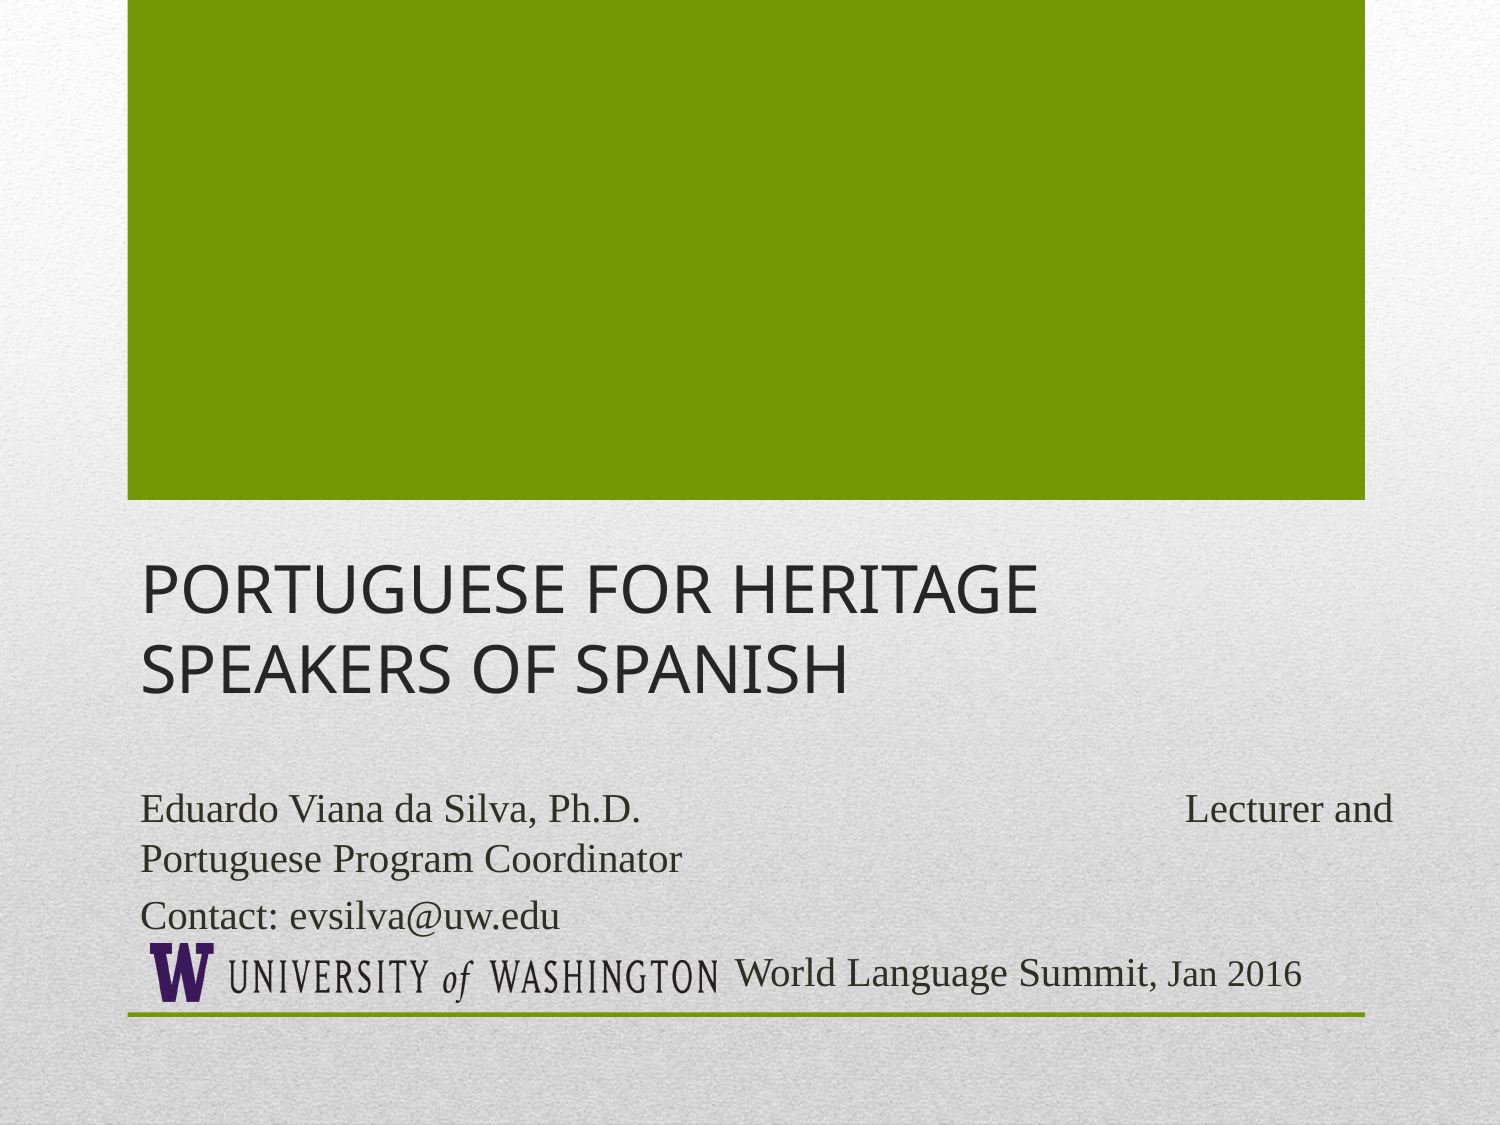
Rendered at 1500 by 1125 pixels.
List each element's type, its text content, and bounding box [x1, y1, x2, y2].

subtitle Eduardo Viana da Silva, Ph.D. Lecturer and Portuguese Program Coordinator Contact: evsilva@uw.edu World Language Summit, Jan 2016 [125, 733, 1457, 1003]
picture [149, 942, 718, 1004]
title PORTUGUESE FOR HERITAGE SPEAKERS OF SPANISH [125, 445, 1363, 715]
